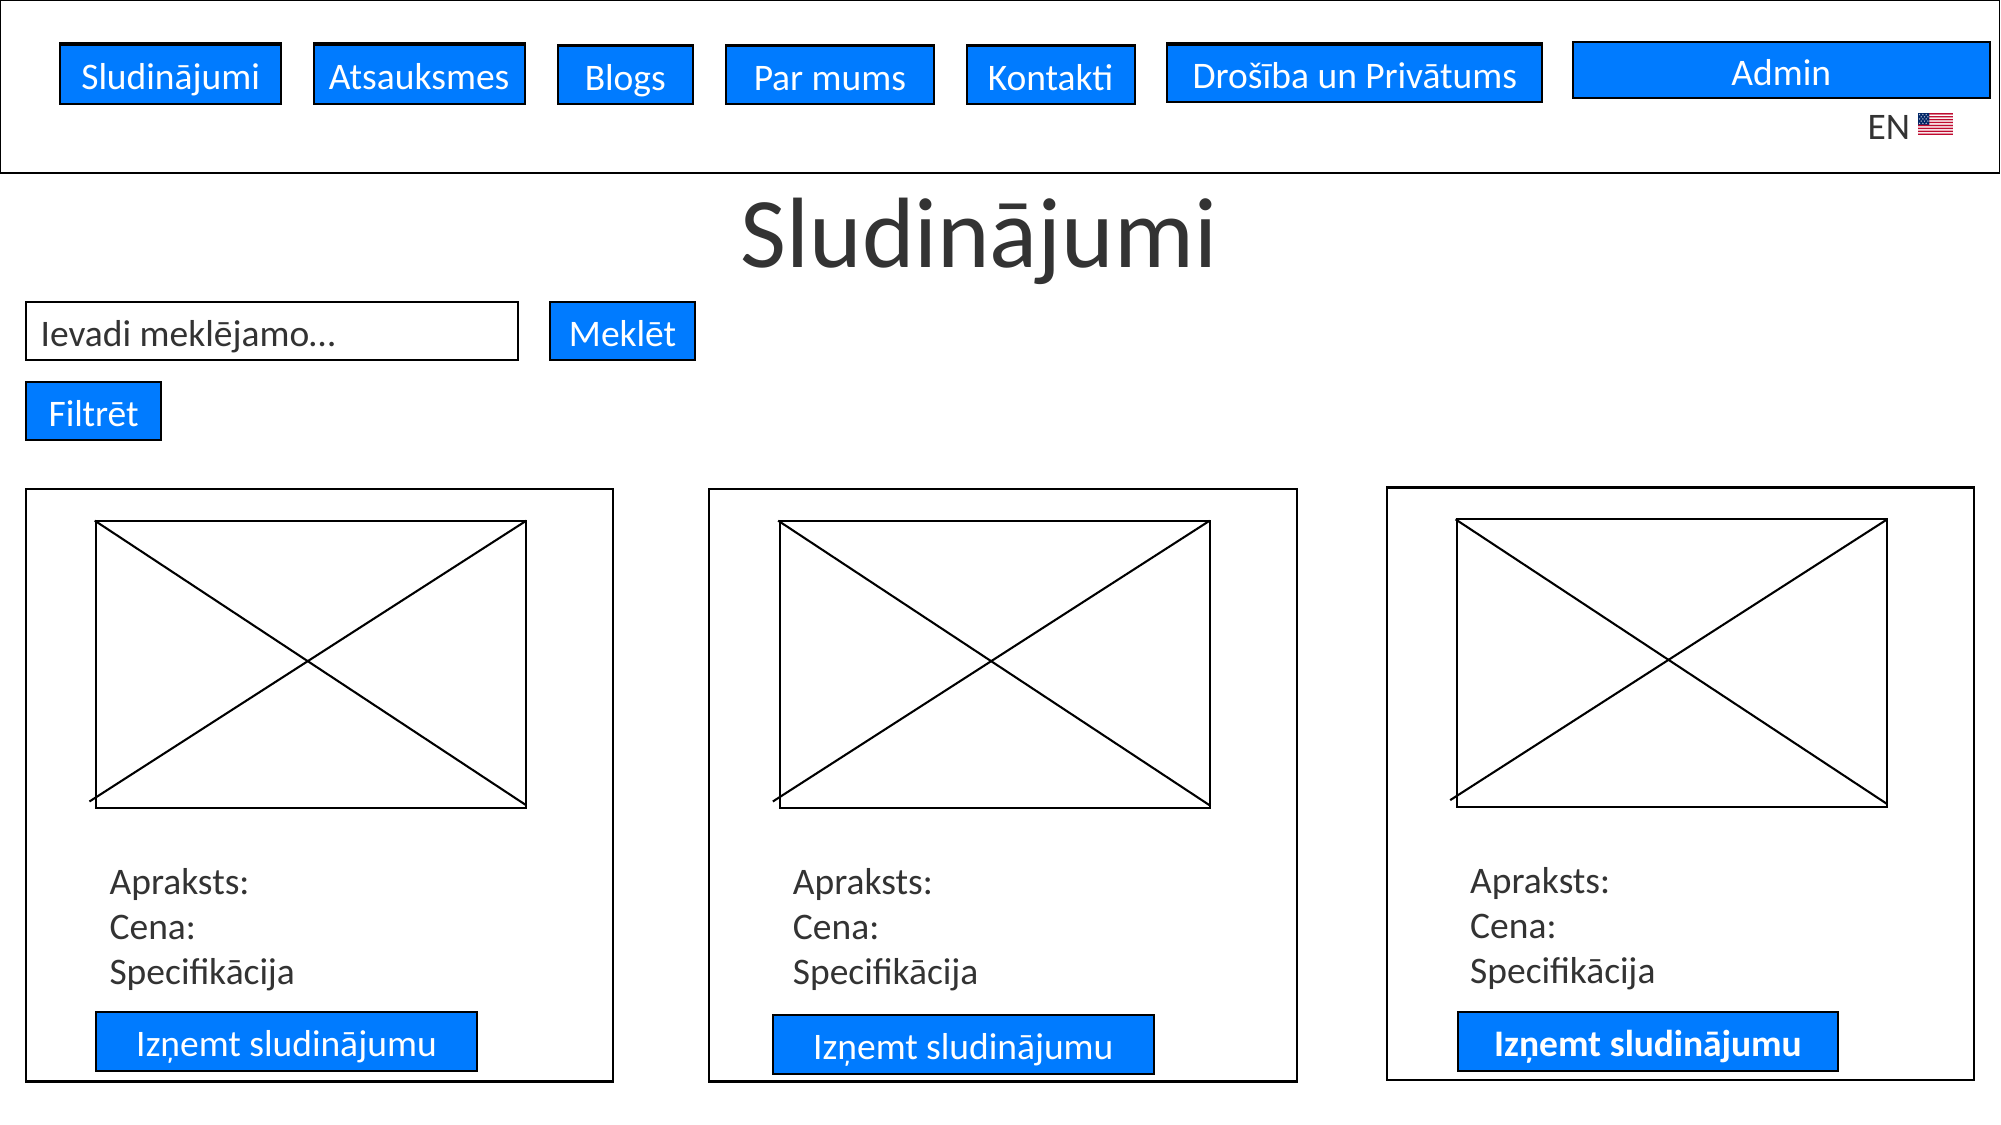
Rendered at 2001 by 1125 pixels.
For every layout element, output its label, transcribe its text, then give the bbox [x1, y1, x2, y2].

text_box Admin [1572, 41, 1991, 99]
text_box EN [1853, 99, 1926, 155]
text_box Apraksts: Cena: Specifikācija [94, 849, 525, 1000]
text_box Izņemt sludinājumu [772, 1014, 1155, 1075]
text_box Ievadi meklējamo… [25, 301, 519, 361]
text_box Drošība un Privātums [1166, 44, 1543, 103]
text_box Sludinājumi [59, 44, 282, 105]
text_box Izņemt sludinājumu [1457, 1011, 1839, 1072]
text_box [1386, 486, 1975, 1081]
text_box Meklēt [549, 301, 696, 361]
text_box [89, 520, 527, 809]
text_box Izņemt sludinājumu [95, 1011, 478, 1072]
text_box Sludinājumi [725, 204, 1249, 250]
text_box Filtrēt [25, 381, 162, 441]
text_box Apraksts: Cena: Specifikācija [1455, 848, 1886, 999]
text_box Kontakti [966, 45, 1136, 105]
text_box [0, 0, 2000, 174]
text_box Blogs [557, 45, 694, 105]
text_box Apraksts: Cena: Specifikācija [778, 849, 1209, 1000]
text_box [772, 520, 1210, 809]
picture [1918, 113, 1953, 135]
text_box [1450, 519, 1888, 807]
text_box [708, 488, 1298, 1083]
text_box [25, 488, 614, 1083]
text_box Atsauksmes [313, 44, 526, 105]
text_box Par mums [725, 45, 935, 105]
